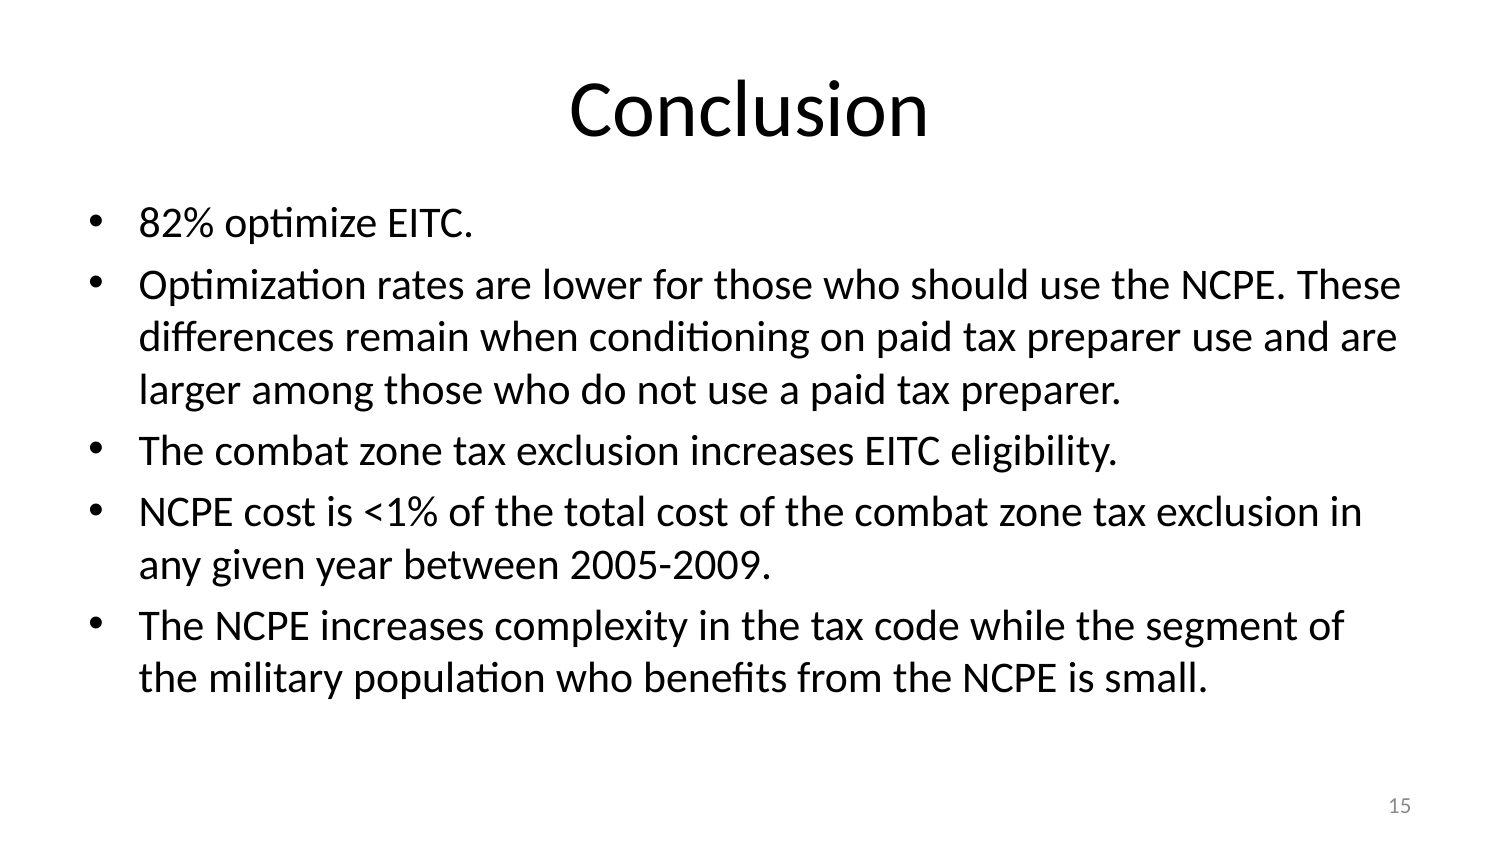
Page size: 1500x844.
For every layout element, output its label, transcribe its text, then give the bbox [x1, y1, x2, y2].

slide_number 15 [1074, 782, 1426, 827]
title Conclusion [74, 33, 1425, 175]
list 82% optimize EITC. Optimization rates are lower for those who should use the NCPE. These differences remain when conditioning on paid tax preparer use and are larger among those who do not use a paid tax preparer. The combat zone tax exclusion increases EITC eligibility. NCPE cost is <1% of the total cost of the combat zone tax exclusion in any given year between 2005-2009. The NCPE increases complexity in the tax code while the segment of the military population who benefits from the NCPE is small. [74, 187, 1425, 745]
